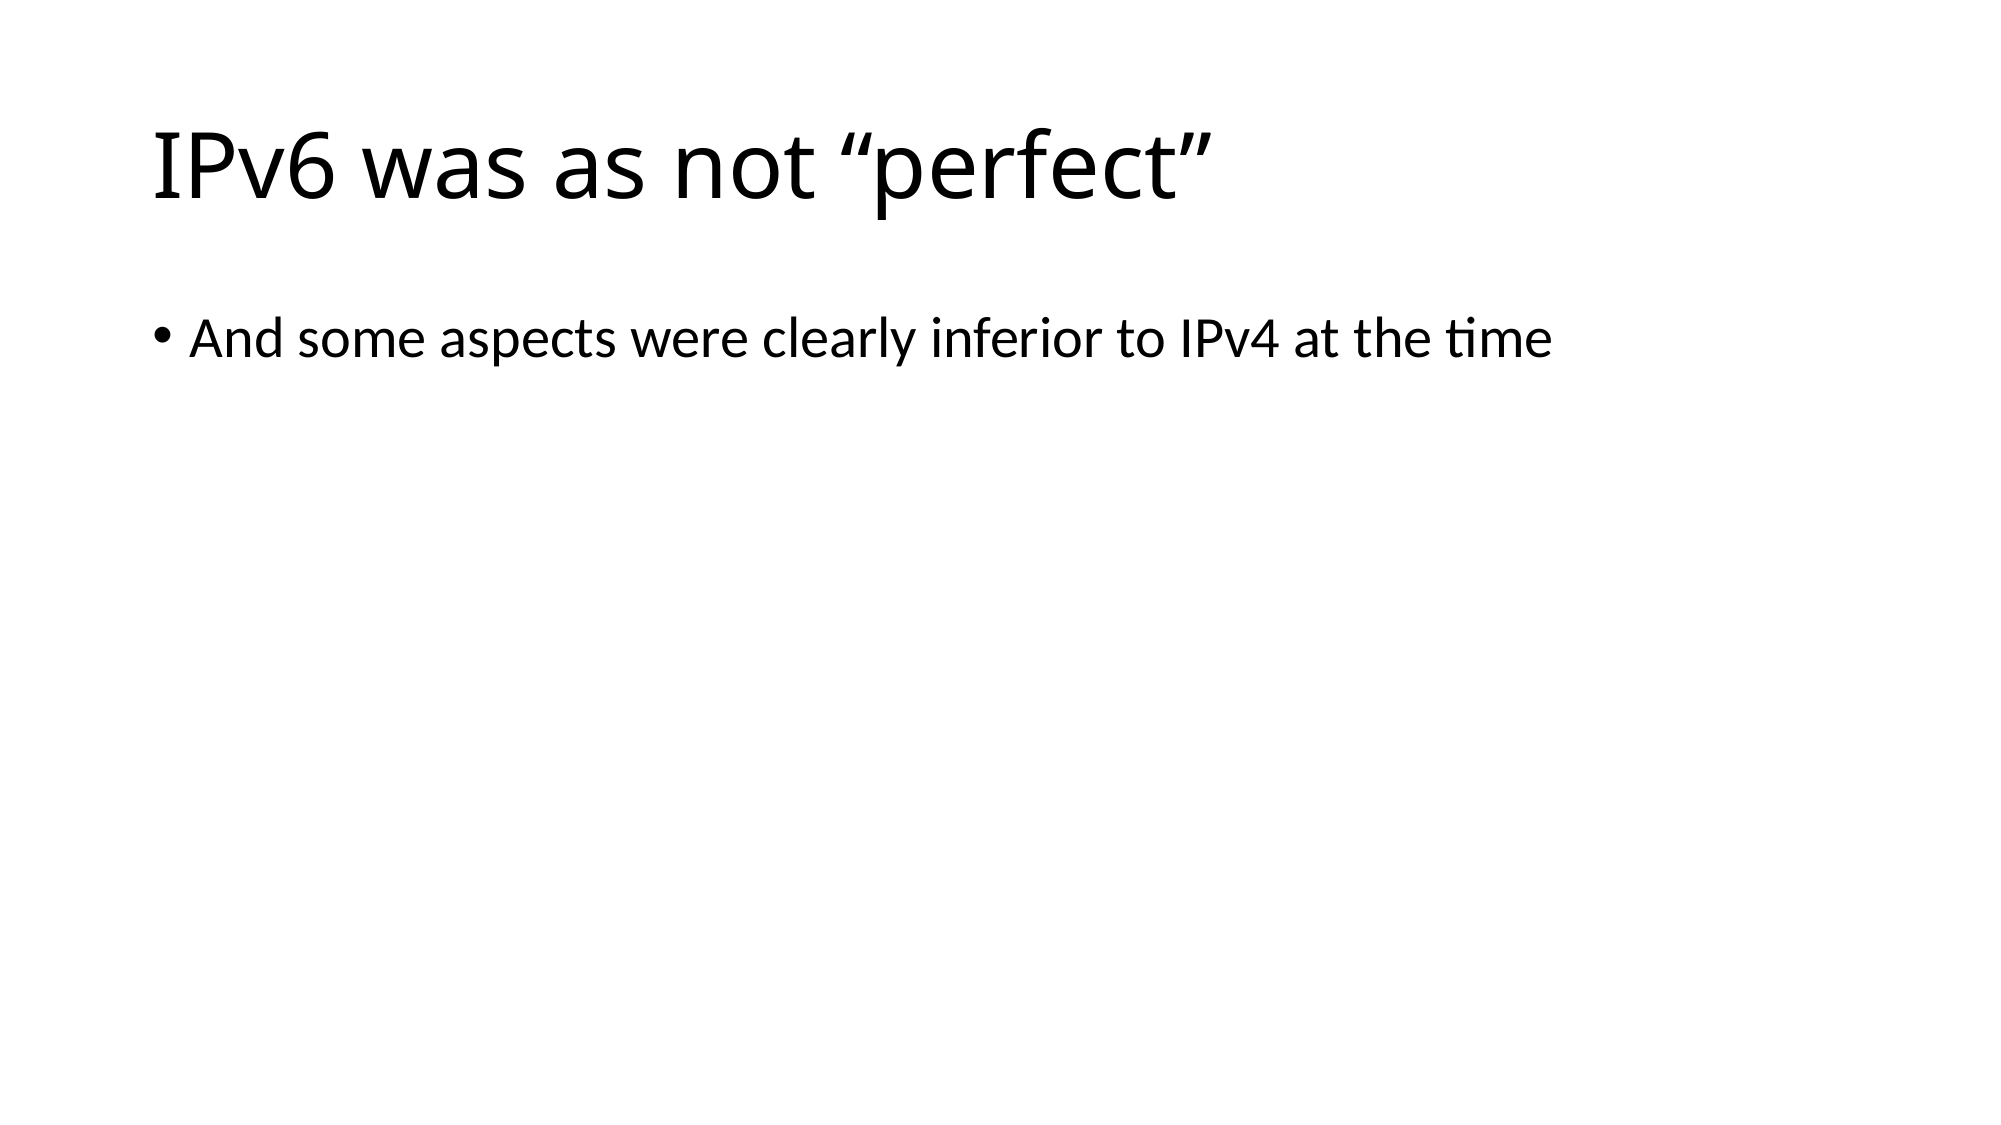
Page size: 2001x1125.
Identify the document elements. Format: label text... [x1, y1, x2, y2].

title IPv6 was as not “perfect” [137, 59, 1863, 278]
list And some aspects were clearly inferior to IPv4 at the time [137, 299, 1863, 1014]
